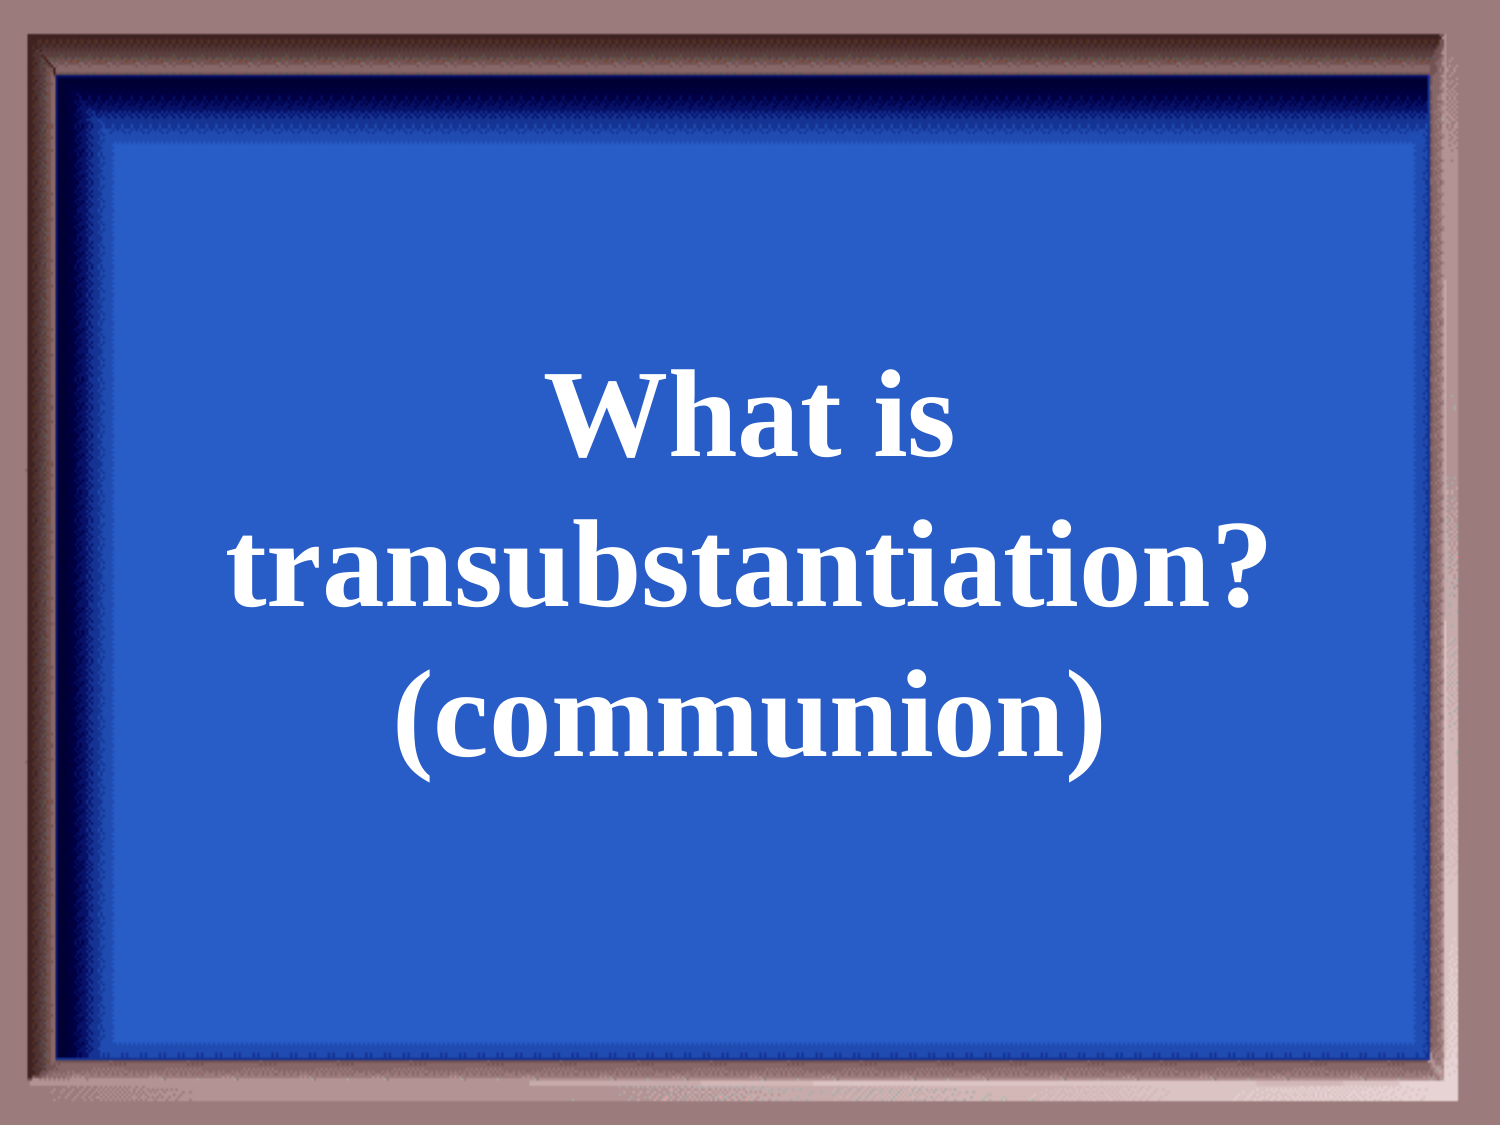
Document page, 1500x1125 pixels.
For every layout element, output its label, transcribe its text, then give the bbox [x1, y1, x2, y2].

picture [0, 0, 1500, 1125]
title What is transubstantiation? (communion) [112, 462, 1388, 650]
